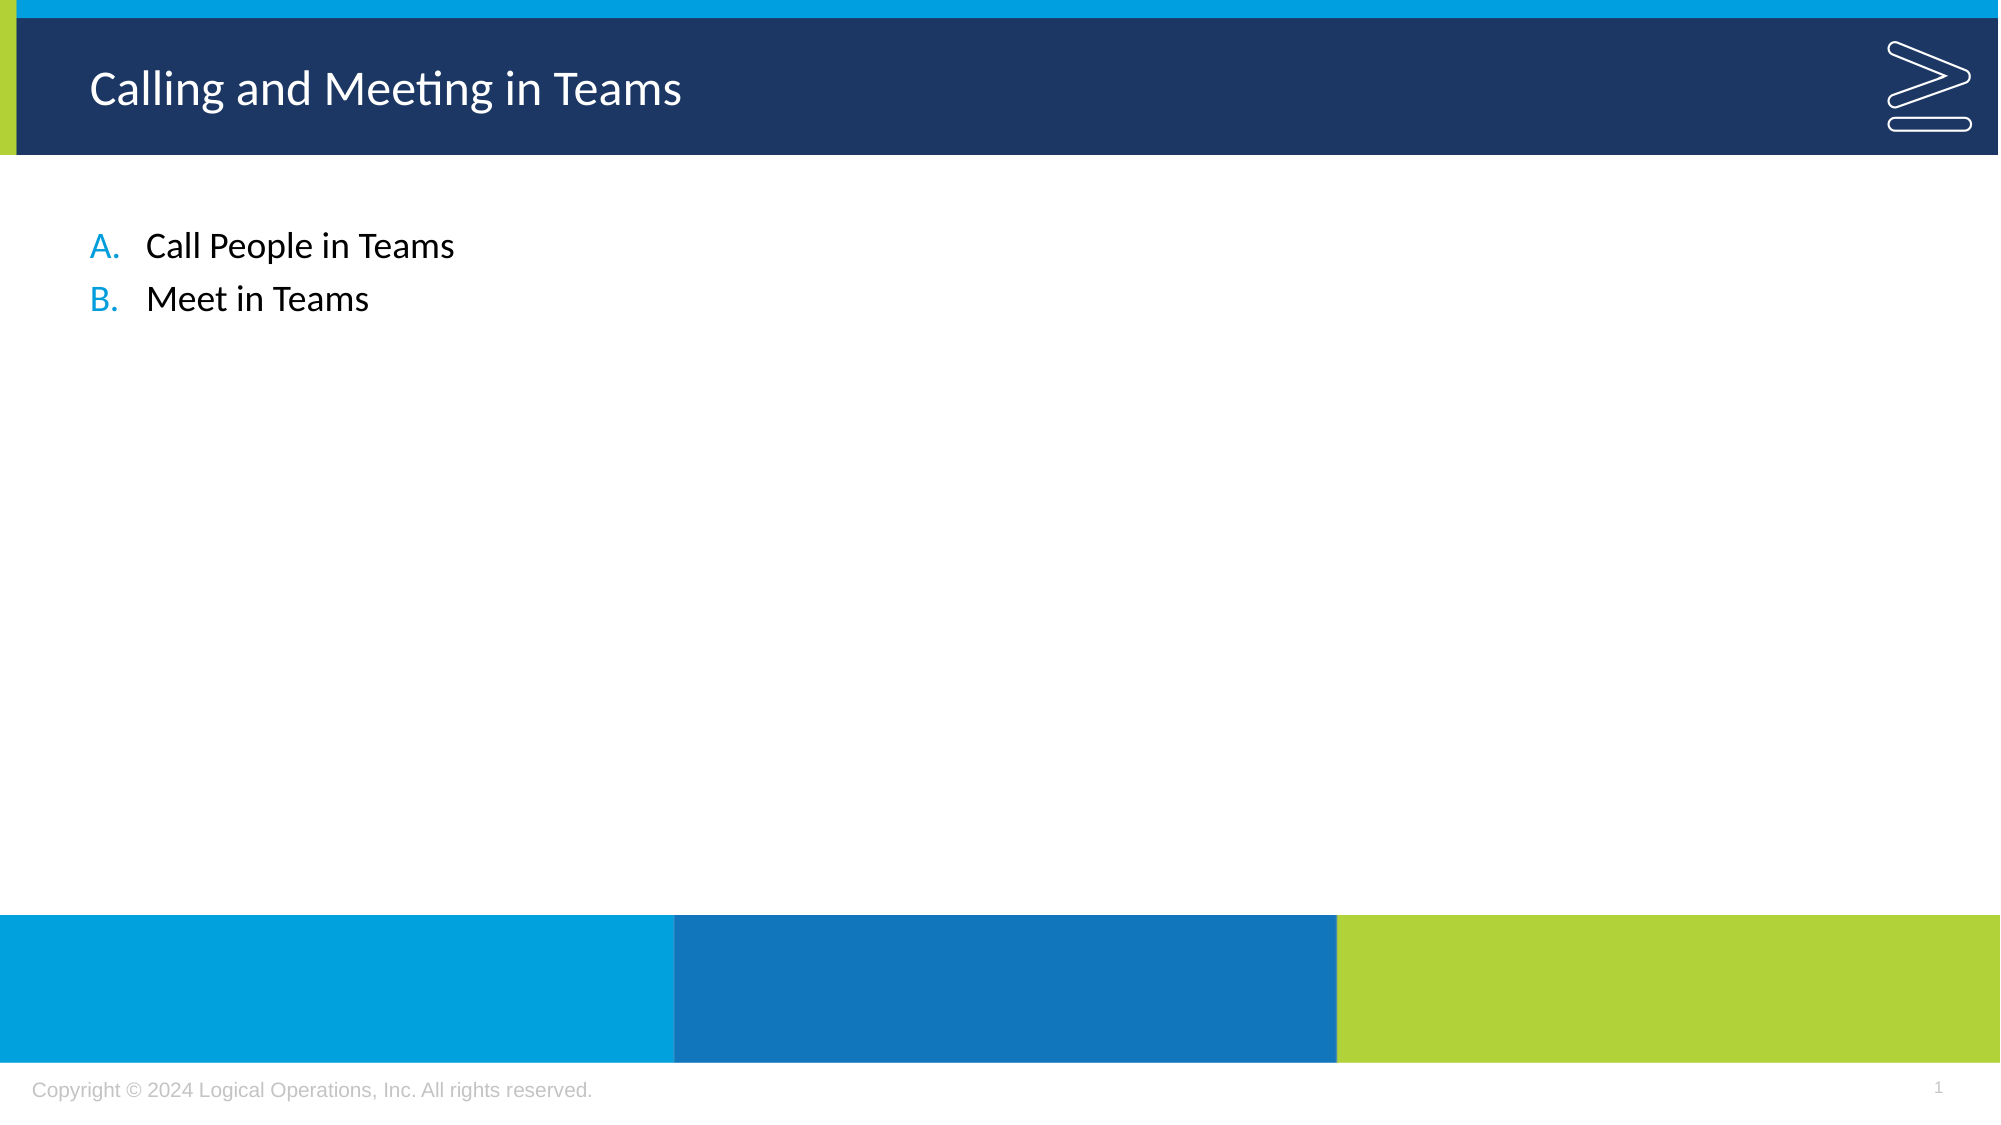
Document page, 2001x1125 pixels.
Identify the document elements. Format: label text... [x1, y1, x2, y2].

picture [0, 0, 74, 155]
picture [674, 915, 2000, 1063]
slide_number 1 [1491, 1057, 1959, 1118]
picture [1850, 19, 1998, 155]
title Calling and Meeting in Teams [74, 16, 1850, 155]
list Call People in Teams Meet in Teams [74, 213, 1926, 892]
